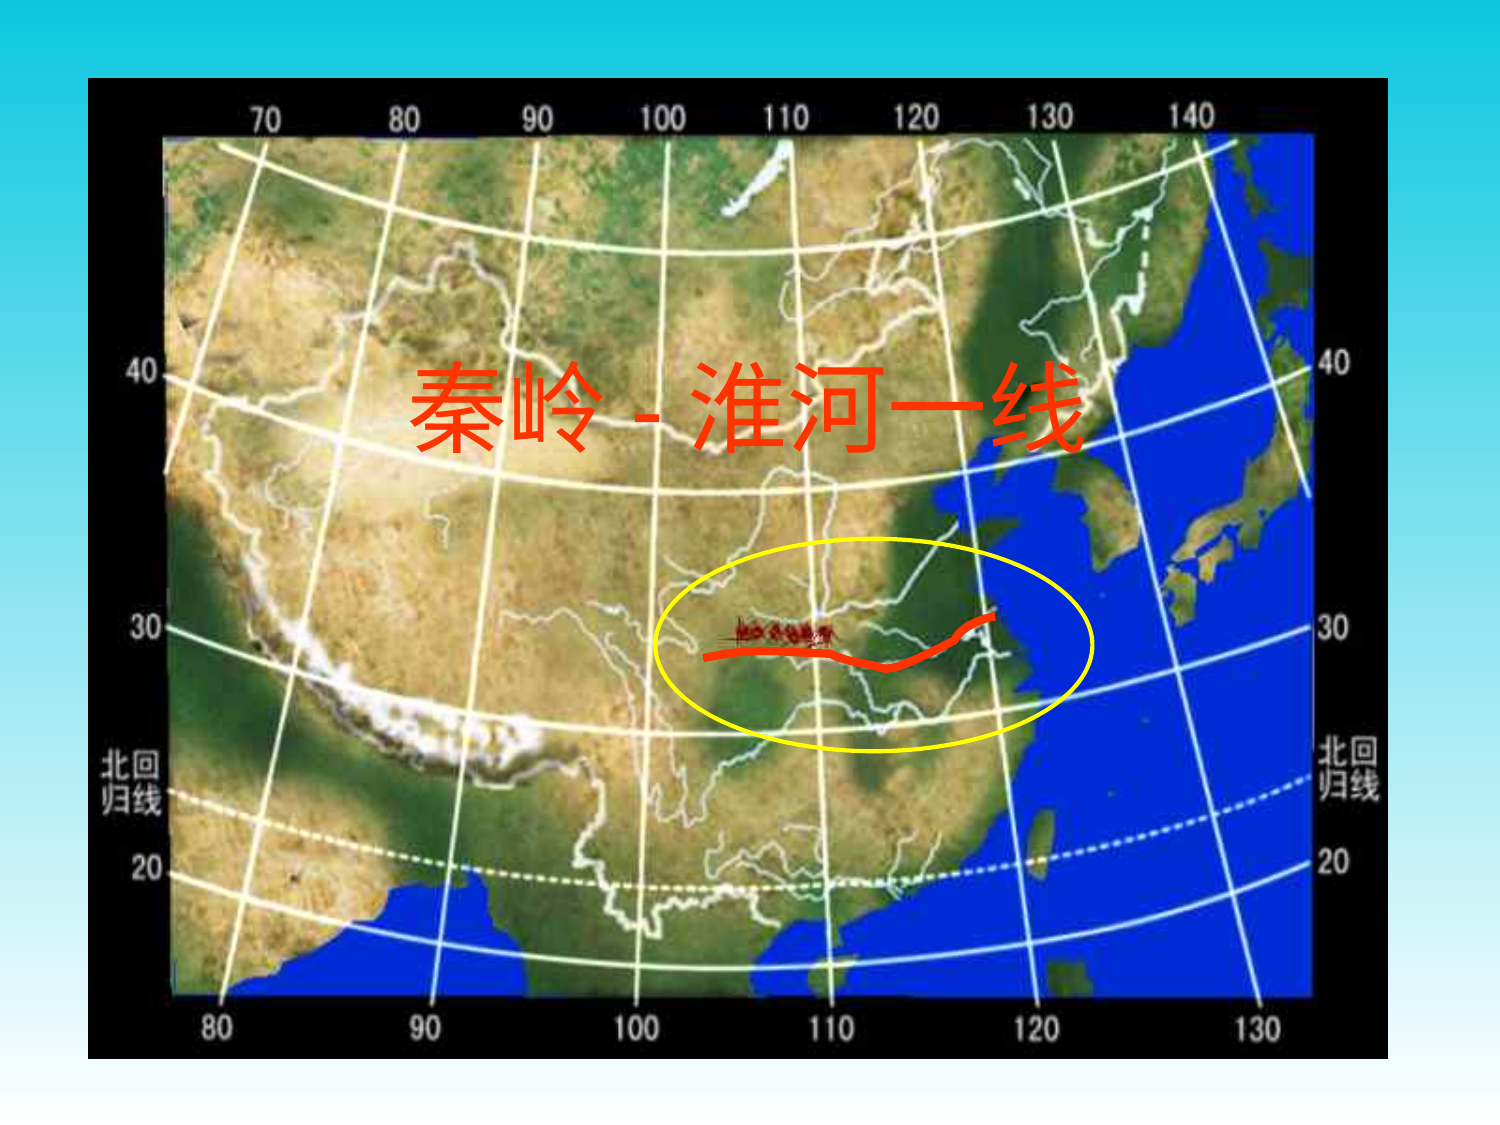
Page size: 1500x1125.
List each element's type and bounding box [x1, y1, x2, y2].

picture [88, 77, 1389, 1060]
